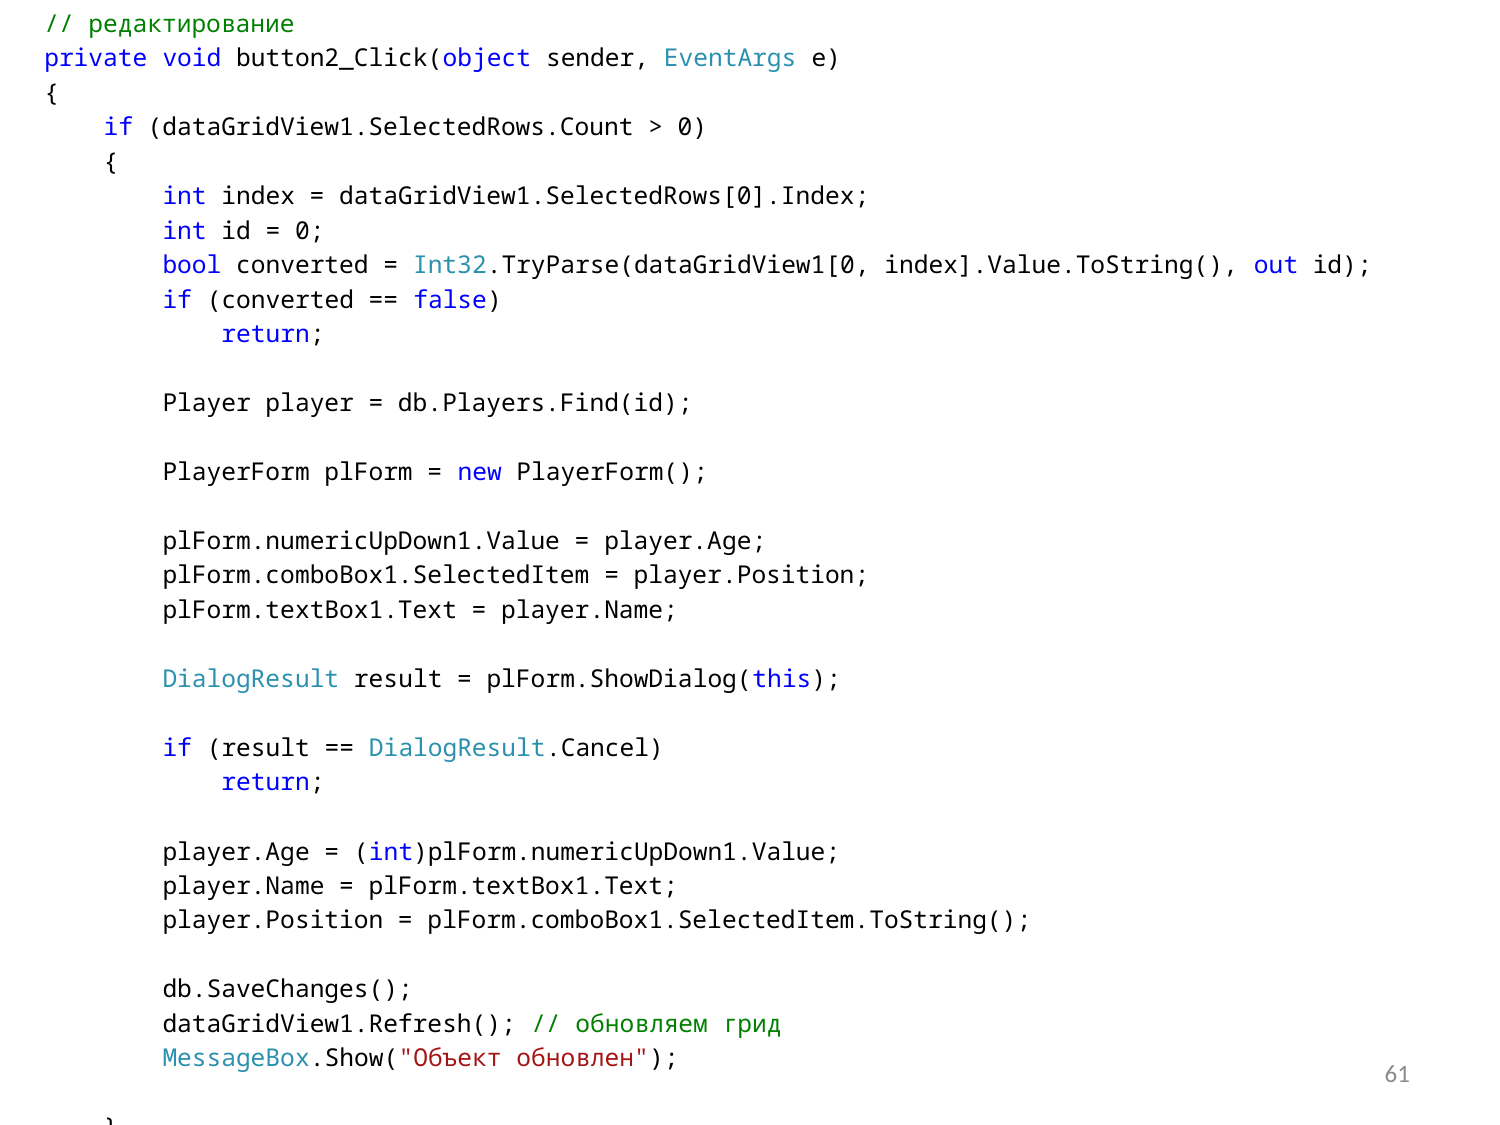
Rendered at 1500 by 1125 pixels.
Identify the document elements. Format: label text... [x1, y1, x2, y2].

list // редактирование private void button2_Click(object sender, EventArgs e) { if (dataGridView1.SelectedRows.Count > 0) { int index = dataGridView1.SelectedRows[0].Index; int id = 0; bool converted = Int32.TryParse(dataGridView1[0, index].Value.ToString(), out id); if (converted == false) return; Player player = db.Players.Find(id); PlayerForm plForm = new PlayerForm(); plForm.numericUpDown1.Value = player.Age; plForm.comboBox1.SelectedItem = player.Position; plForm.textBox1.Text = player.Name; DialogResult result = plForm.ShowDialog(this); if (result == DialogResult.Cancel) return; player.Age = (int)plForm.numericUpDown1.Value; player.Name = plForm.textBox1.Text; player.Position = plForm.comboBox1.SelectedItem.ToString(); db.SaveChanges(); dataGridView1.Refresh(); // обновляем грид MessageBox.Show("Объект обновлен"); } } [29, 0, 1447, 1125]
slide_number 61 [1074, 1042, 1425, 1103]
